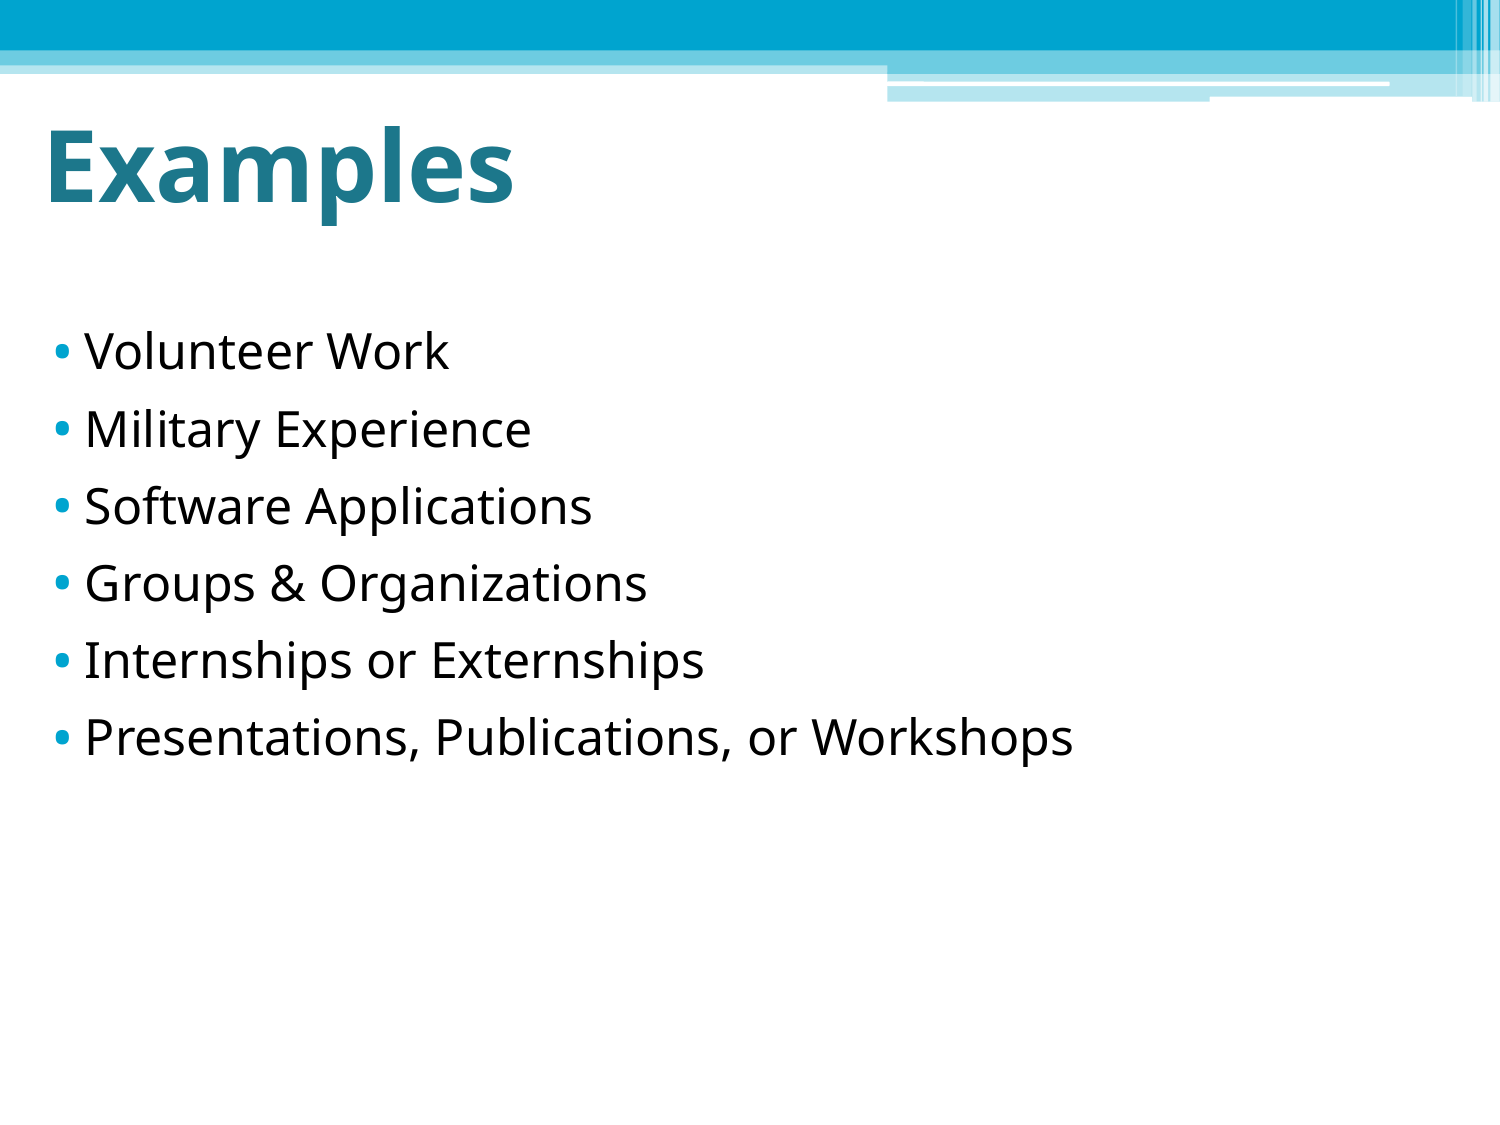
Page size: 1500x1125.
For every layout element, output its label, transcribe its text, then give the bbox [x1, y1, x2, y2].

title Examples [27, 87, 1378, 238]
list Volunteer Work Military Experience Software Applications Groups & Organizations Internships or Externships Presentations, Publications, or Workshops [24, 312, 1475, 1063]
